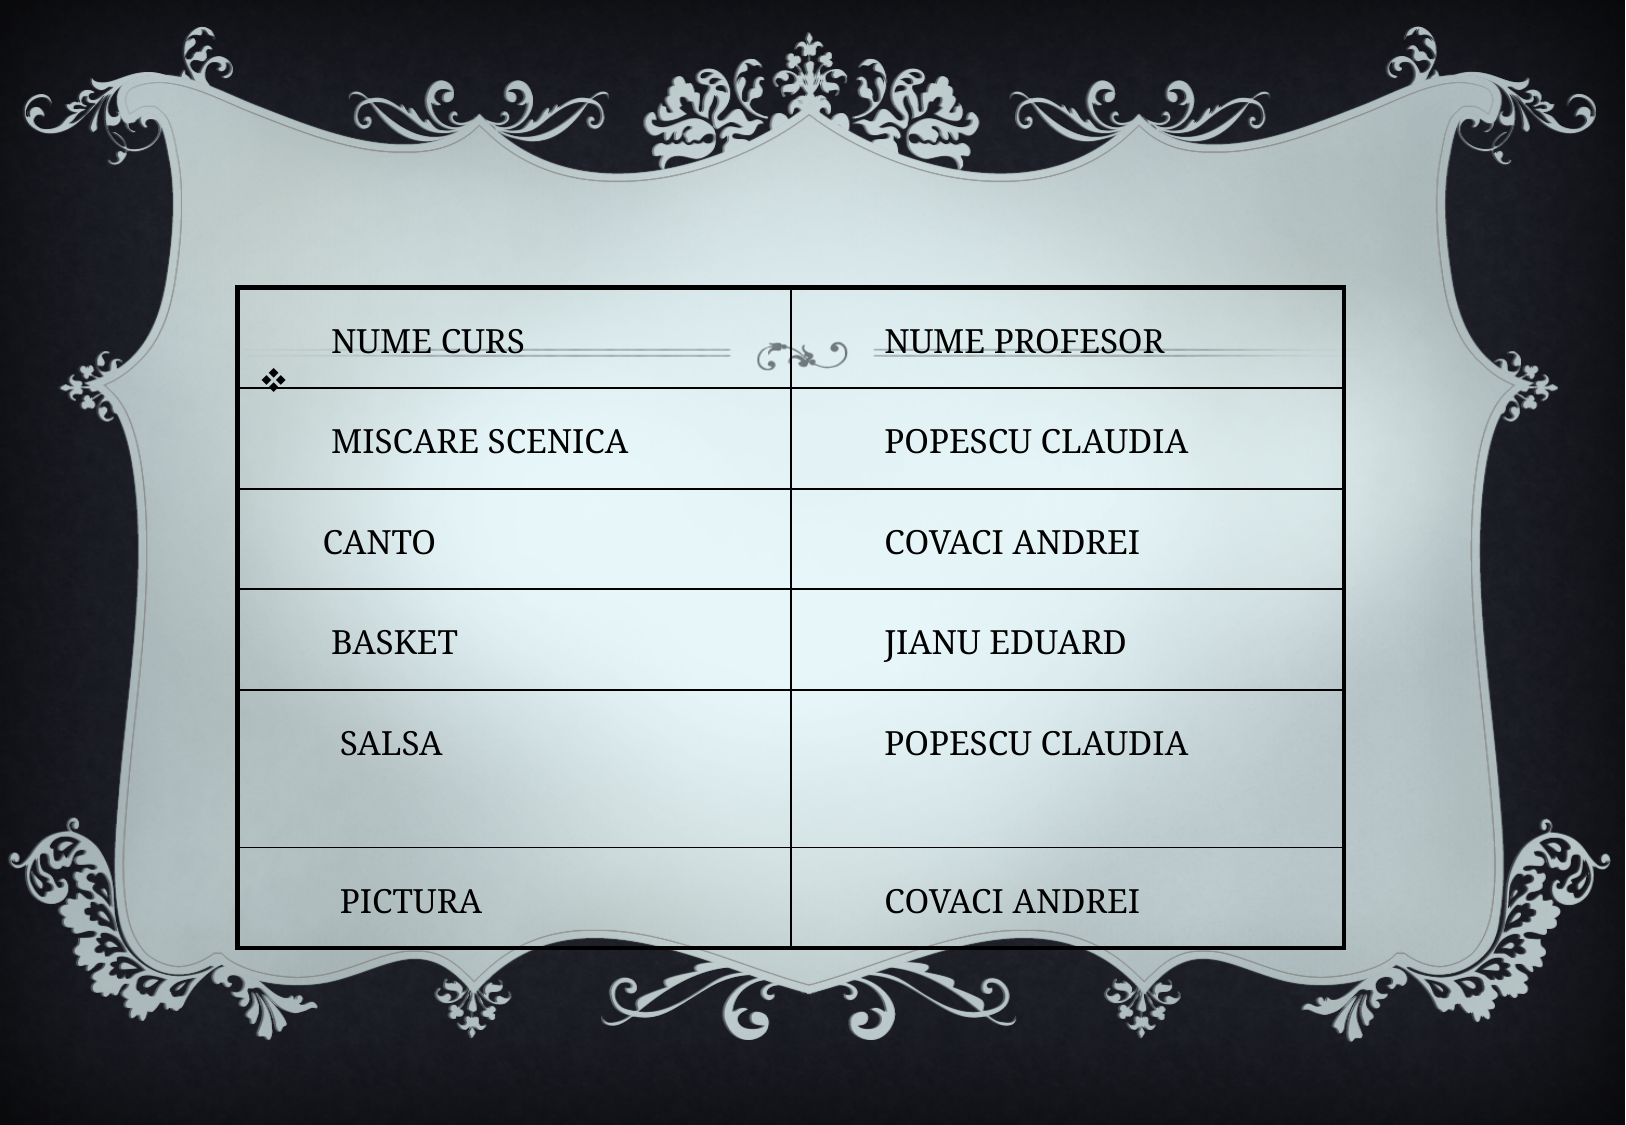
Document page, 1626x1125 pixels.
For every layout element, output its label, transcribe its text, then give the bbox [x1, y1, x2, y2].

table_cell COVACI ANDREI [792, 848, 1342, 946]
table_cell COVACI ANDREI [792, 490, 1342, 588]
table_cell BASKET [240, 590, 790, 689]
picture [0, 0, 1625, 265]
table_cell CANTO [240, 490, 790, 588]
table_cell MISCARE SCENICA [240, 389, 790, 488]
picture [0, 419, 1625, 1125]
table_header NUME PROFESOR [792, 290, 1342, 387]
table_cell POPESCU CLAUDIA [792, 691, 1342, 847]
table_header NUME CURS [240, 290, 790, 387]
table_cell JIANU EDUARD [792, 590, 1342, 689]
table_cell POPESCU CLAUDIA [792, 389, 1342, 488]
table_cell SALSA [240, 691, 790, 847]
table_cell PICTURA [240, 848, 790, 946]
